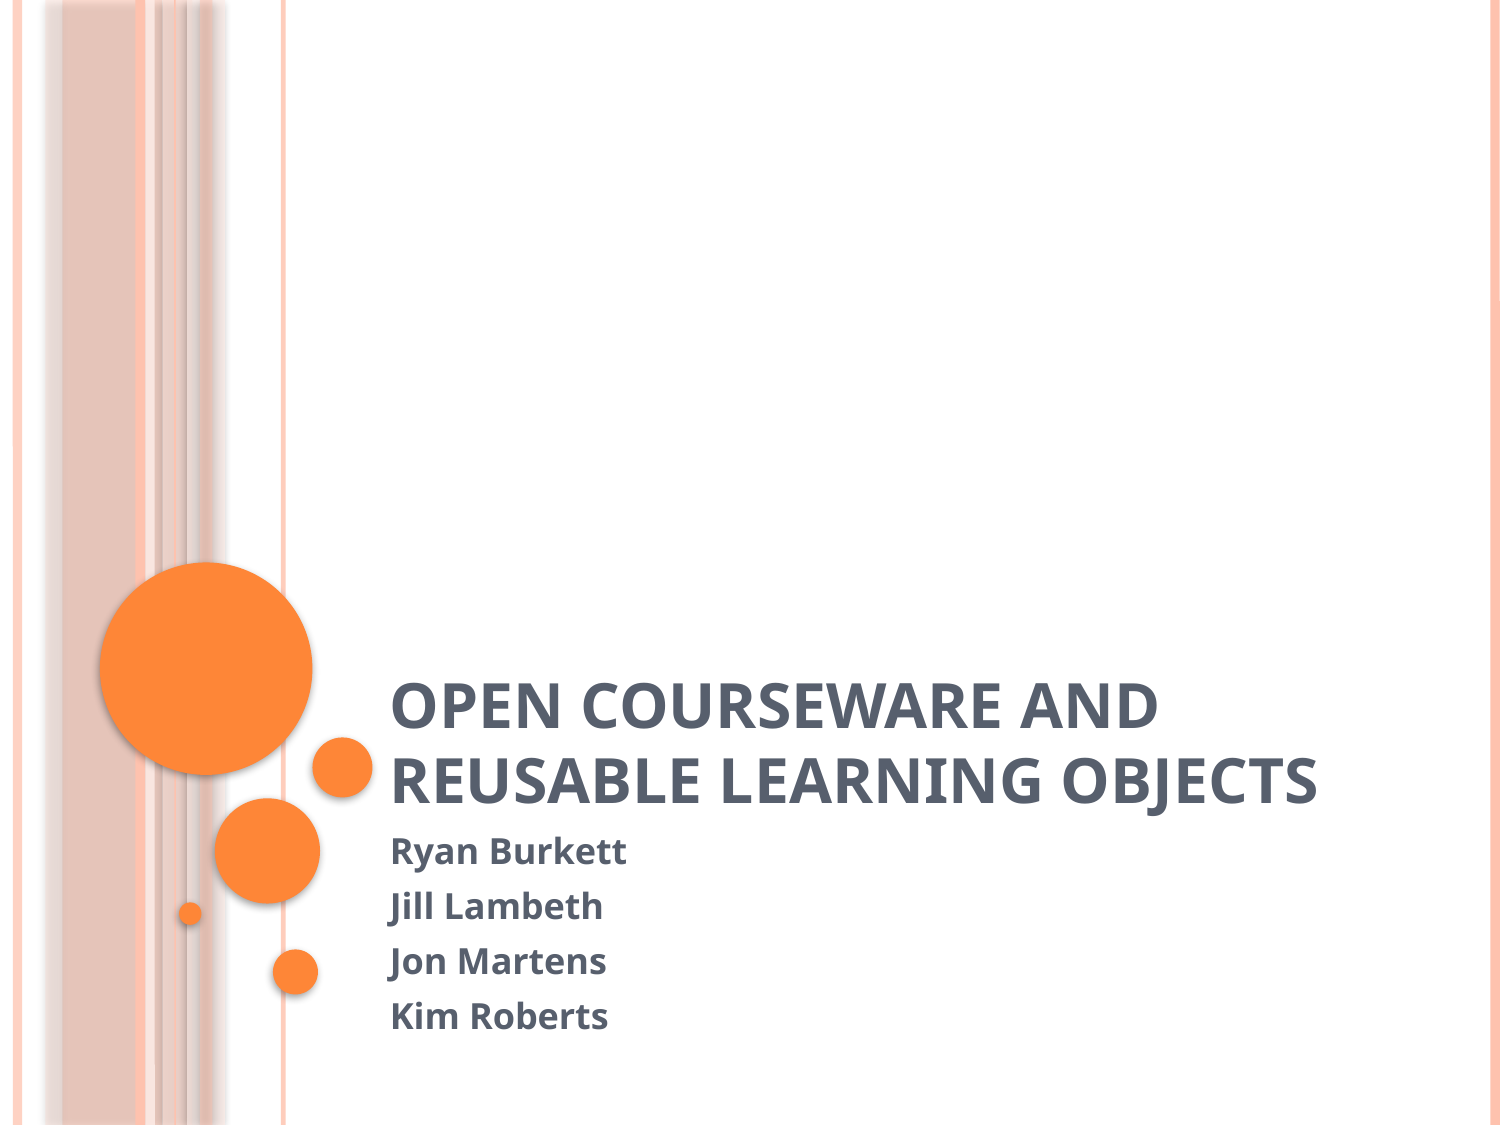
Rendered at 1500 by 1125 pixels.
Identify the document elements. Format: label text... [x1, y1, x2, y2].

title Open Courseware and Reusable Learning Objects [375, 512, 1388, 820]
subtitle Ryan Burkett Jill Lambeth Jon Martens Kim Roberts [375, 820, 1388, 1046]
